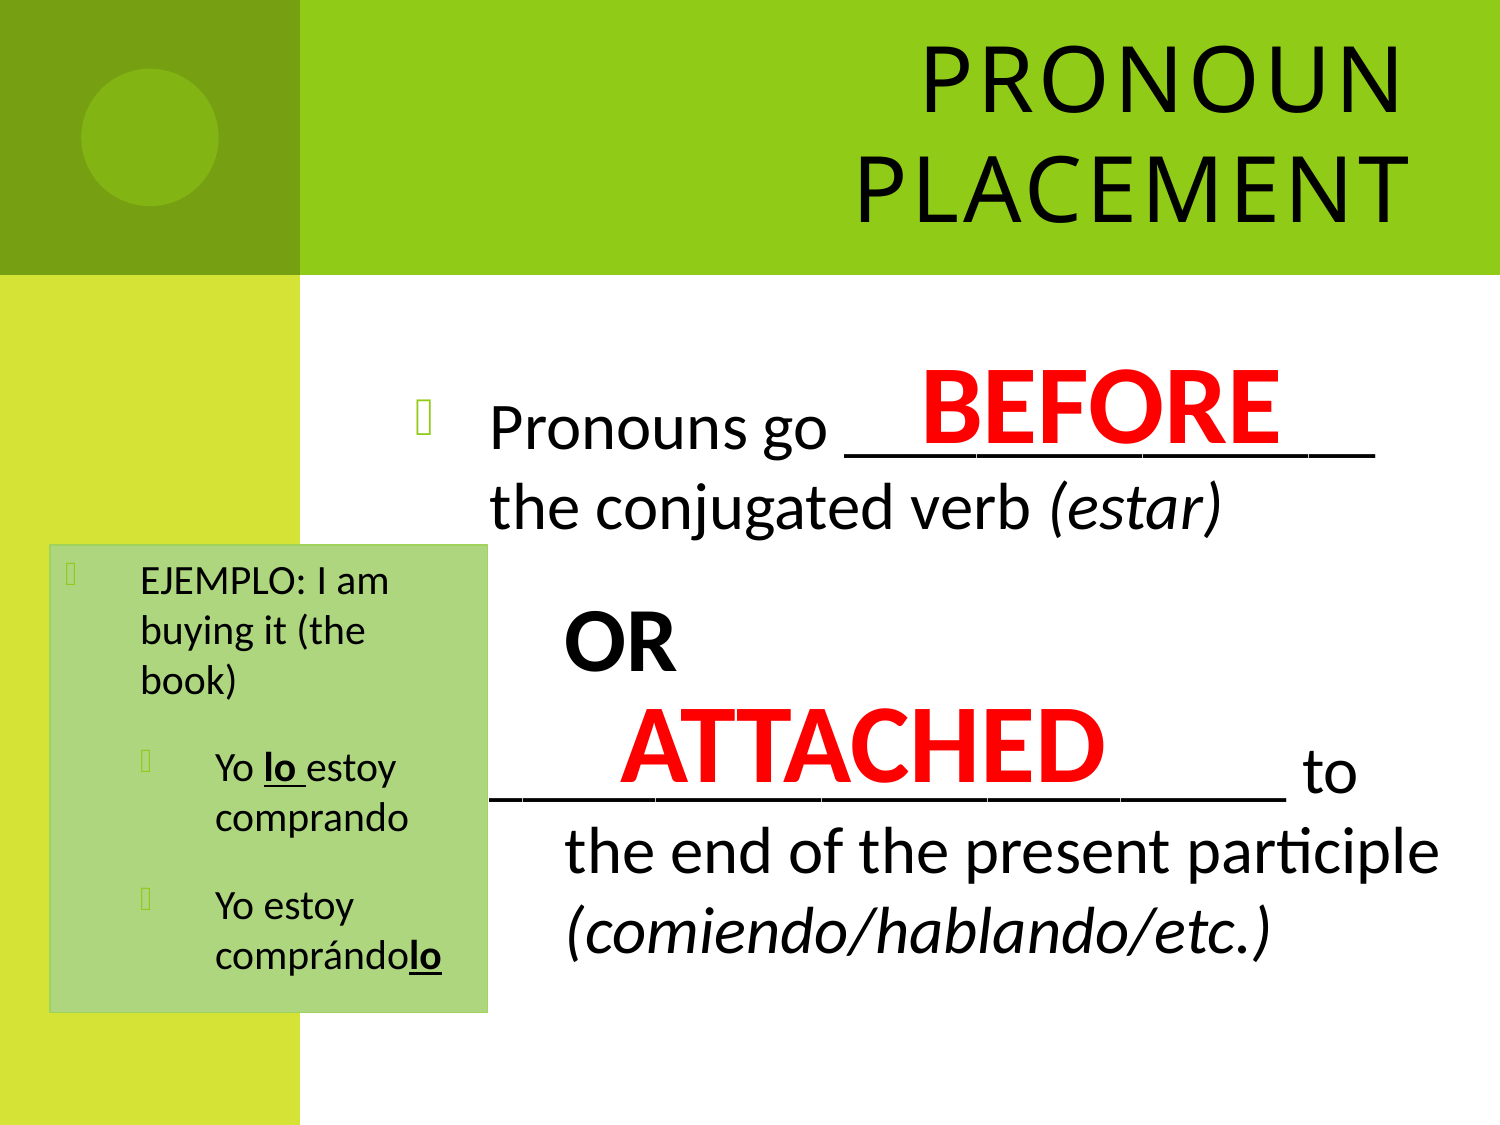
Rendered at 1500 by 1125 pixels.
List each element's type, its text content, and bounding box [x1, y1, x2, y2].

text_box BEFORE [904, 323, 1299, 474]
title Pronoun Placement [399, 37, 1425, 225]
text_box EJEMPLO: I am buying it (the book) Yo lo estoy comprando Yo estoy comprándolo [49, 544, 488, 1013]
text_box ATTACHED [605, 662, 1123, 813]
list Pronouns go ________________ the conjugated verb (estar) OR ________________________ to the end of the present participle (comiendo/hablando/etc.) [399, 375, 1463, 1063]
